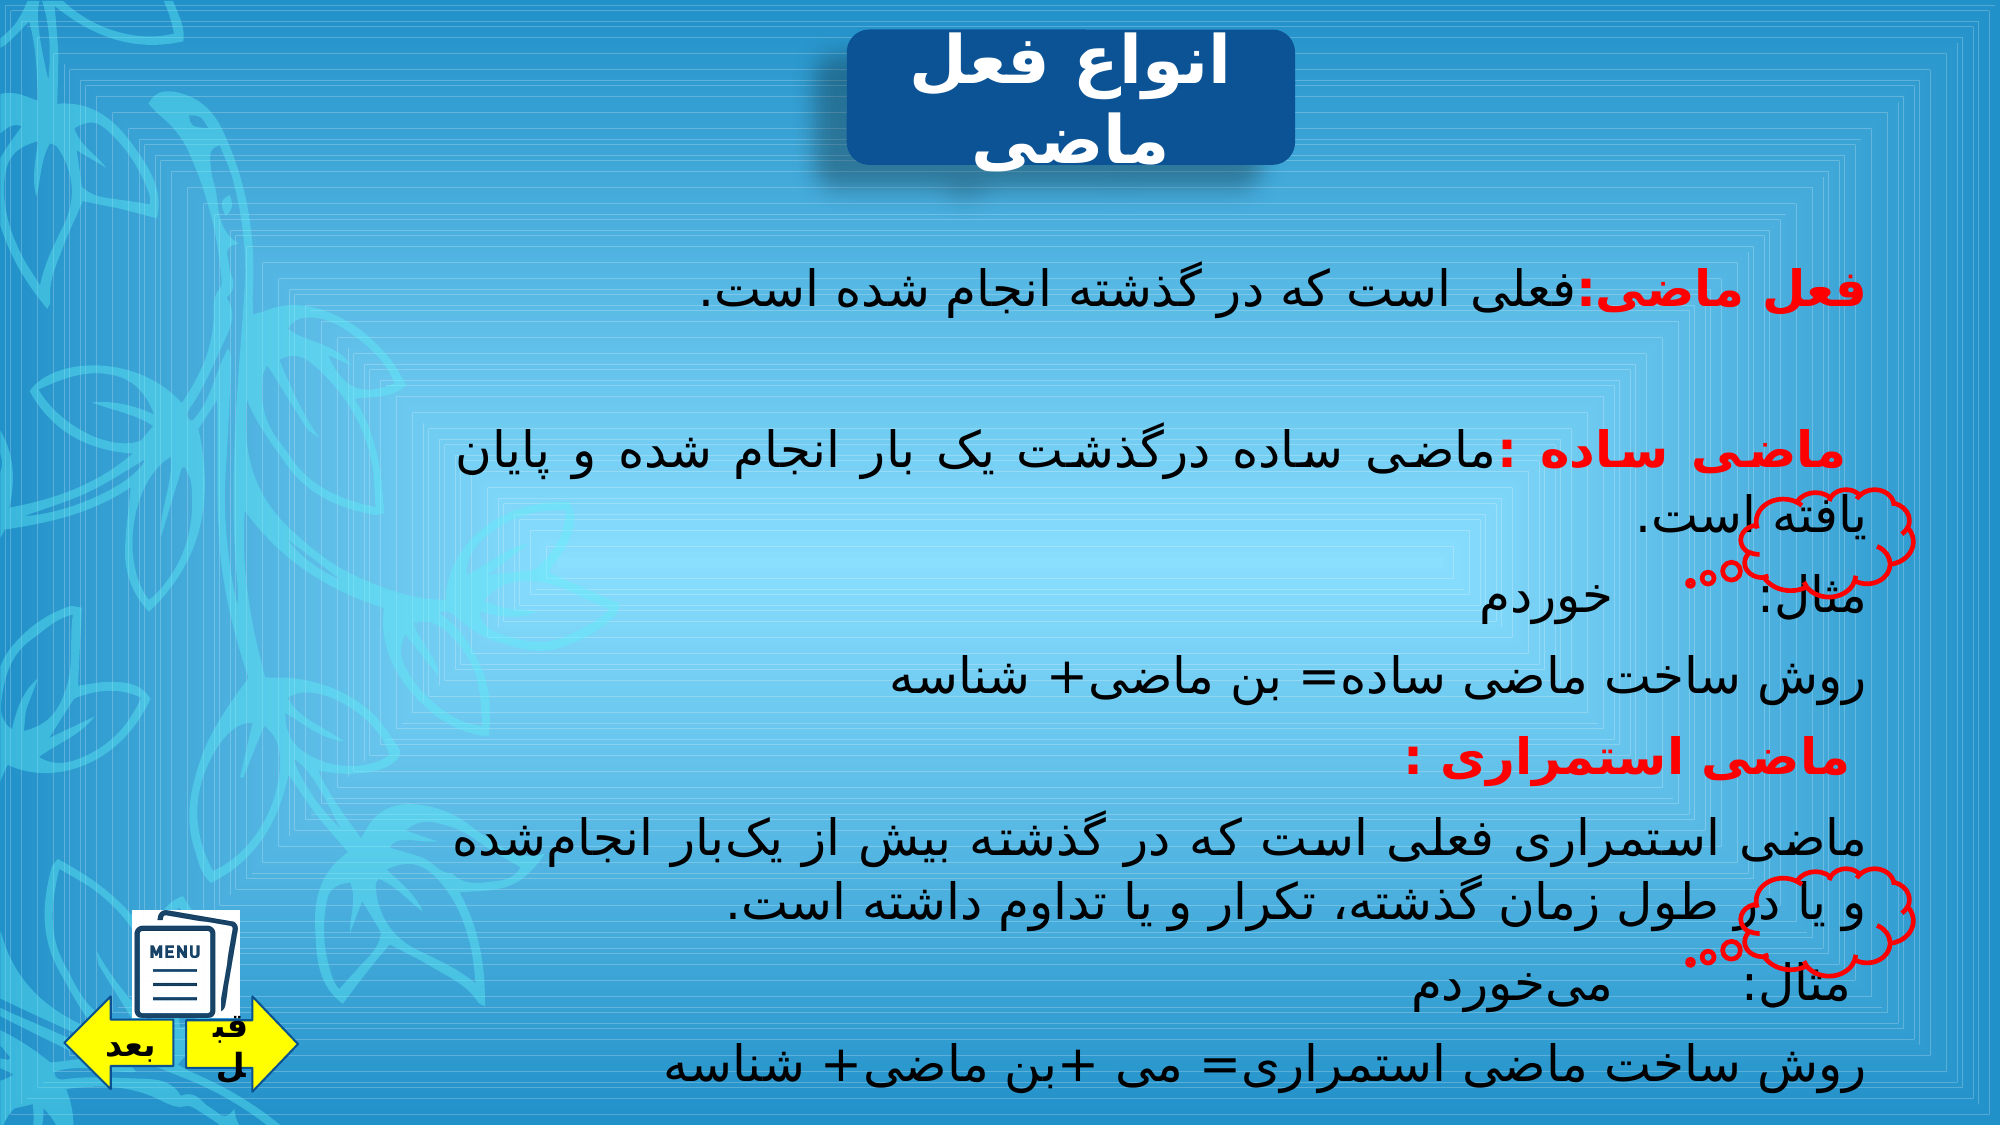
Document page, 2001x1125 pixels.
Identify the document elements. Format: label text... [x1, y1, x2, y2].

text_box بعد [63, 995, 175, 1091]
text_box [1739, 488, 1915, 599]
text_box [1686, 958, 1695, 967]
text_box [1686, 579, 1695, 588]
text_box [1739, 867, 1915, 978]
text_box [1721, 561, 1742, 582]
text_box [1721, 940, 1742, 961]
text_box انواع فعل ماضی [845, 28, 1297, 166]
text_box [1701, 571, 1716, 586]
text_box قبل [185, 995, 299, 1093]
text_box فعل ماضی:فعلی است که در گذشته انجام شده است. ماضی ساده :ماضی ساده درگذشت یک بار انجام شده و پایان یافته است. مثال: خوردم روش ساخت ماضی ساده= بن ماضی+ شناسه ماضی استمراری : ماضی استمراری فعلی است که در گذشته بیش از یک‌بار انجام‌شده و یا در طول زمان گذشته، تکرار و یا تداوم داشته است. مثال: می‌خوردم روش ساخت ماضی استمراری= می +بن ماضی+ شناسه [435, 244, 1883, 1099]
text_box [1701, 950, 1716, 965]
picture [132, 910, 240, 1018]
